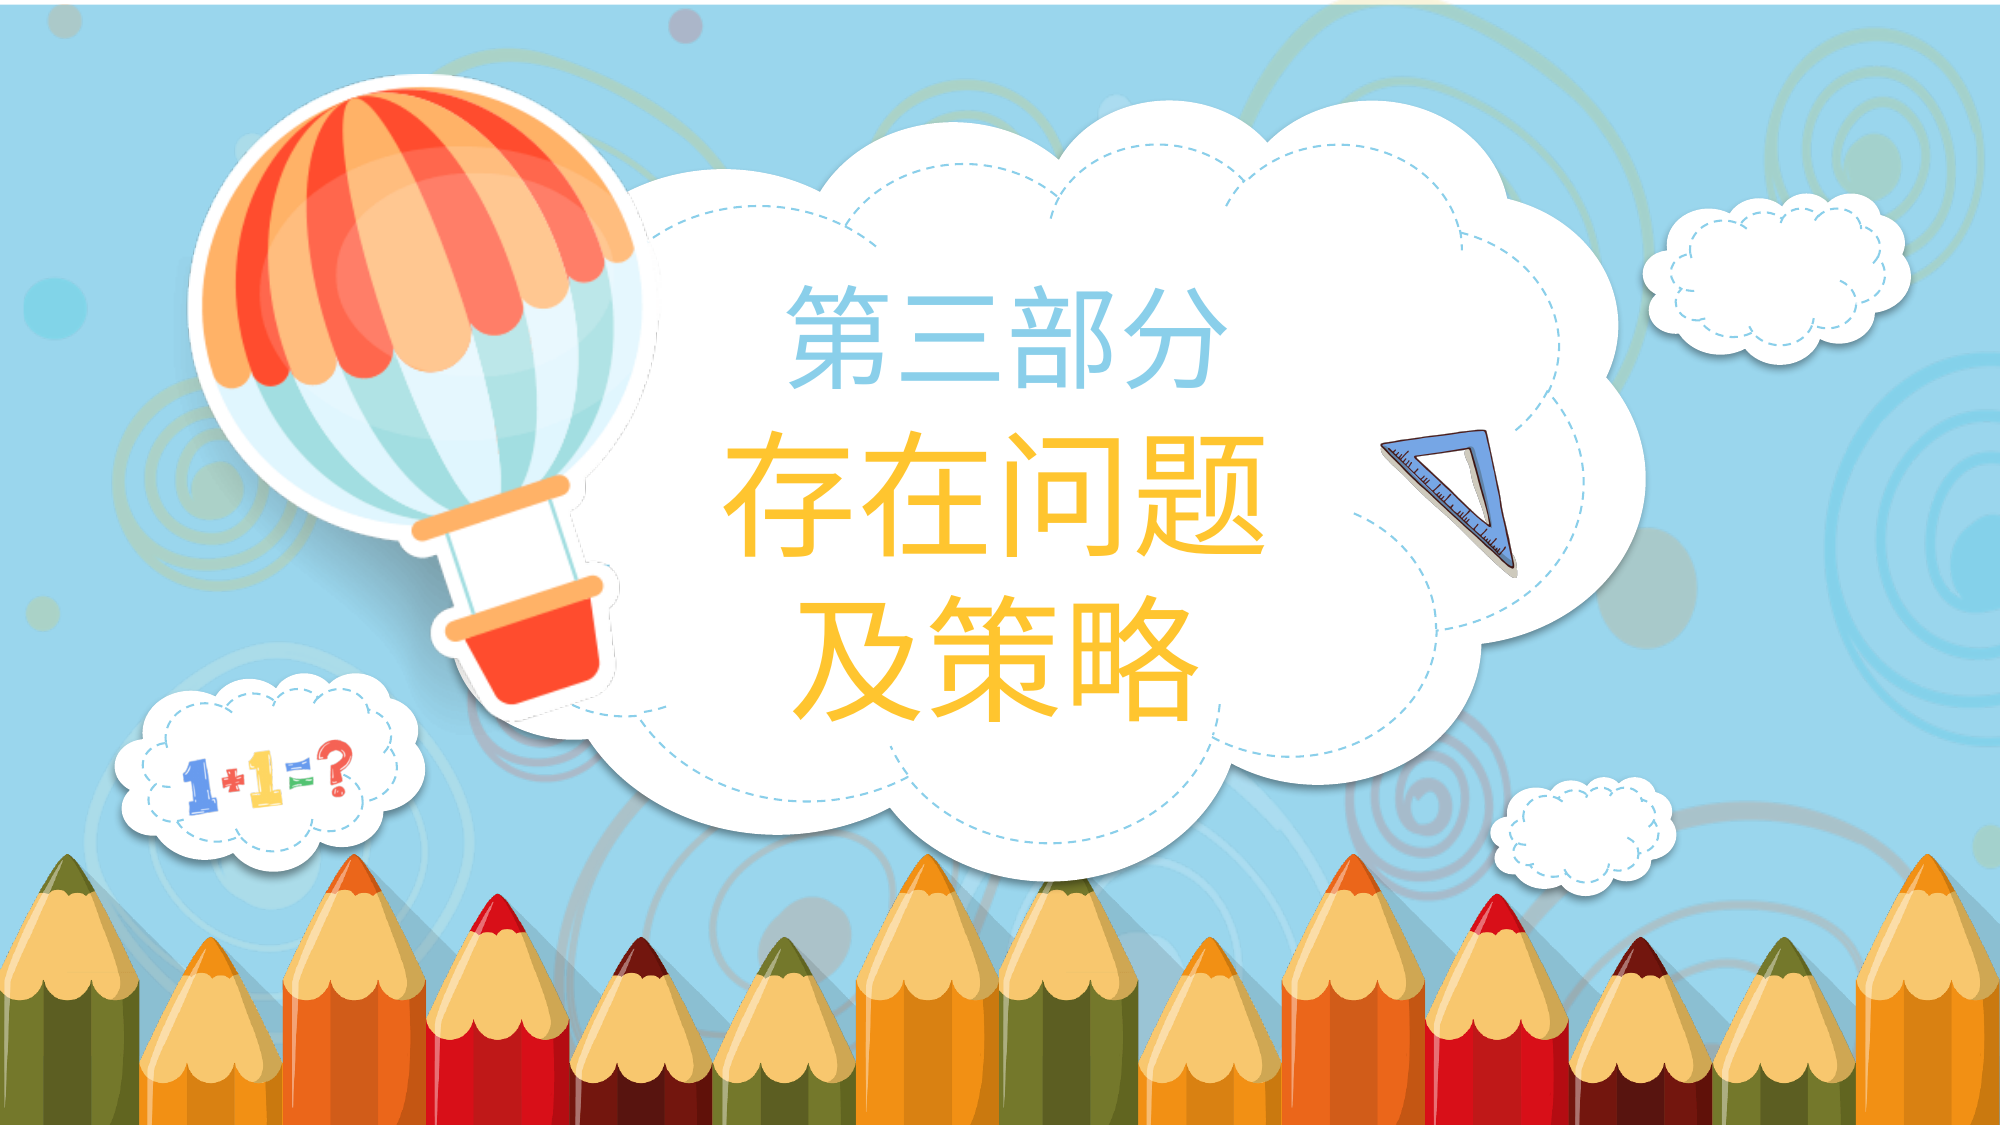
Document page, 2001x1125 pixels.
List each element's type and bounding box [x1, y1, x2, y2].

text_box [1642, 192, 1911, 365]
text_box [424, 97, 1646, 879]
picture [1357, 412, 1541, 595]
text_box [1490, 776, 1677, 896]
text_box [0, 854, 2000, 1125]
text_box [114, 672, 426, 871]
picture [172, 74, 662, 735]
text_box [0, 0, 2000, 854]
